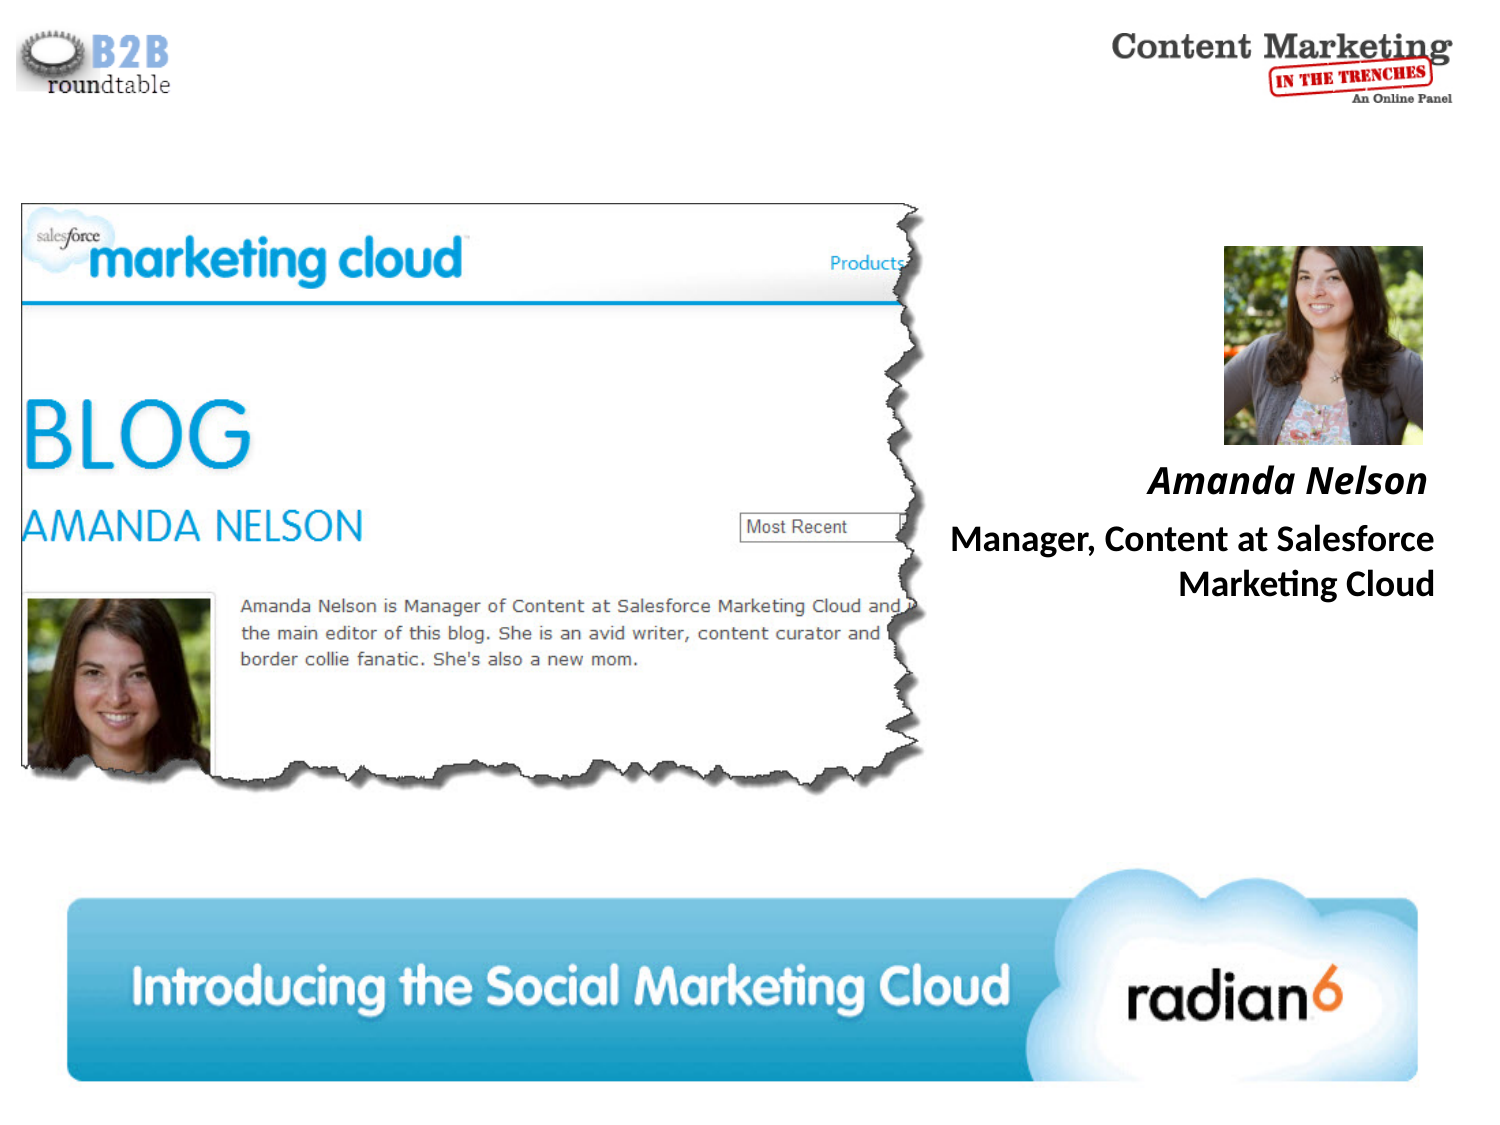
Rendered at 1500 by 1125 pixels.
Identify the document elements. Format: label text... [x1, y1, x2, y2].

picture [44, 862, 1430, 1091]
picture [20, 202, 951, 818]
text_box Manager, Content at Salesforce Marketing Cloud [955, 506, 1451, 612]
picture [1224, 246, 1423, 445]
picture [1112, 33, 1453, 104]
picture [16, 24, 174, 104]
text_box Amanda Nelson [1072, 449, 1444, 506]
